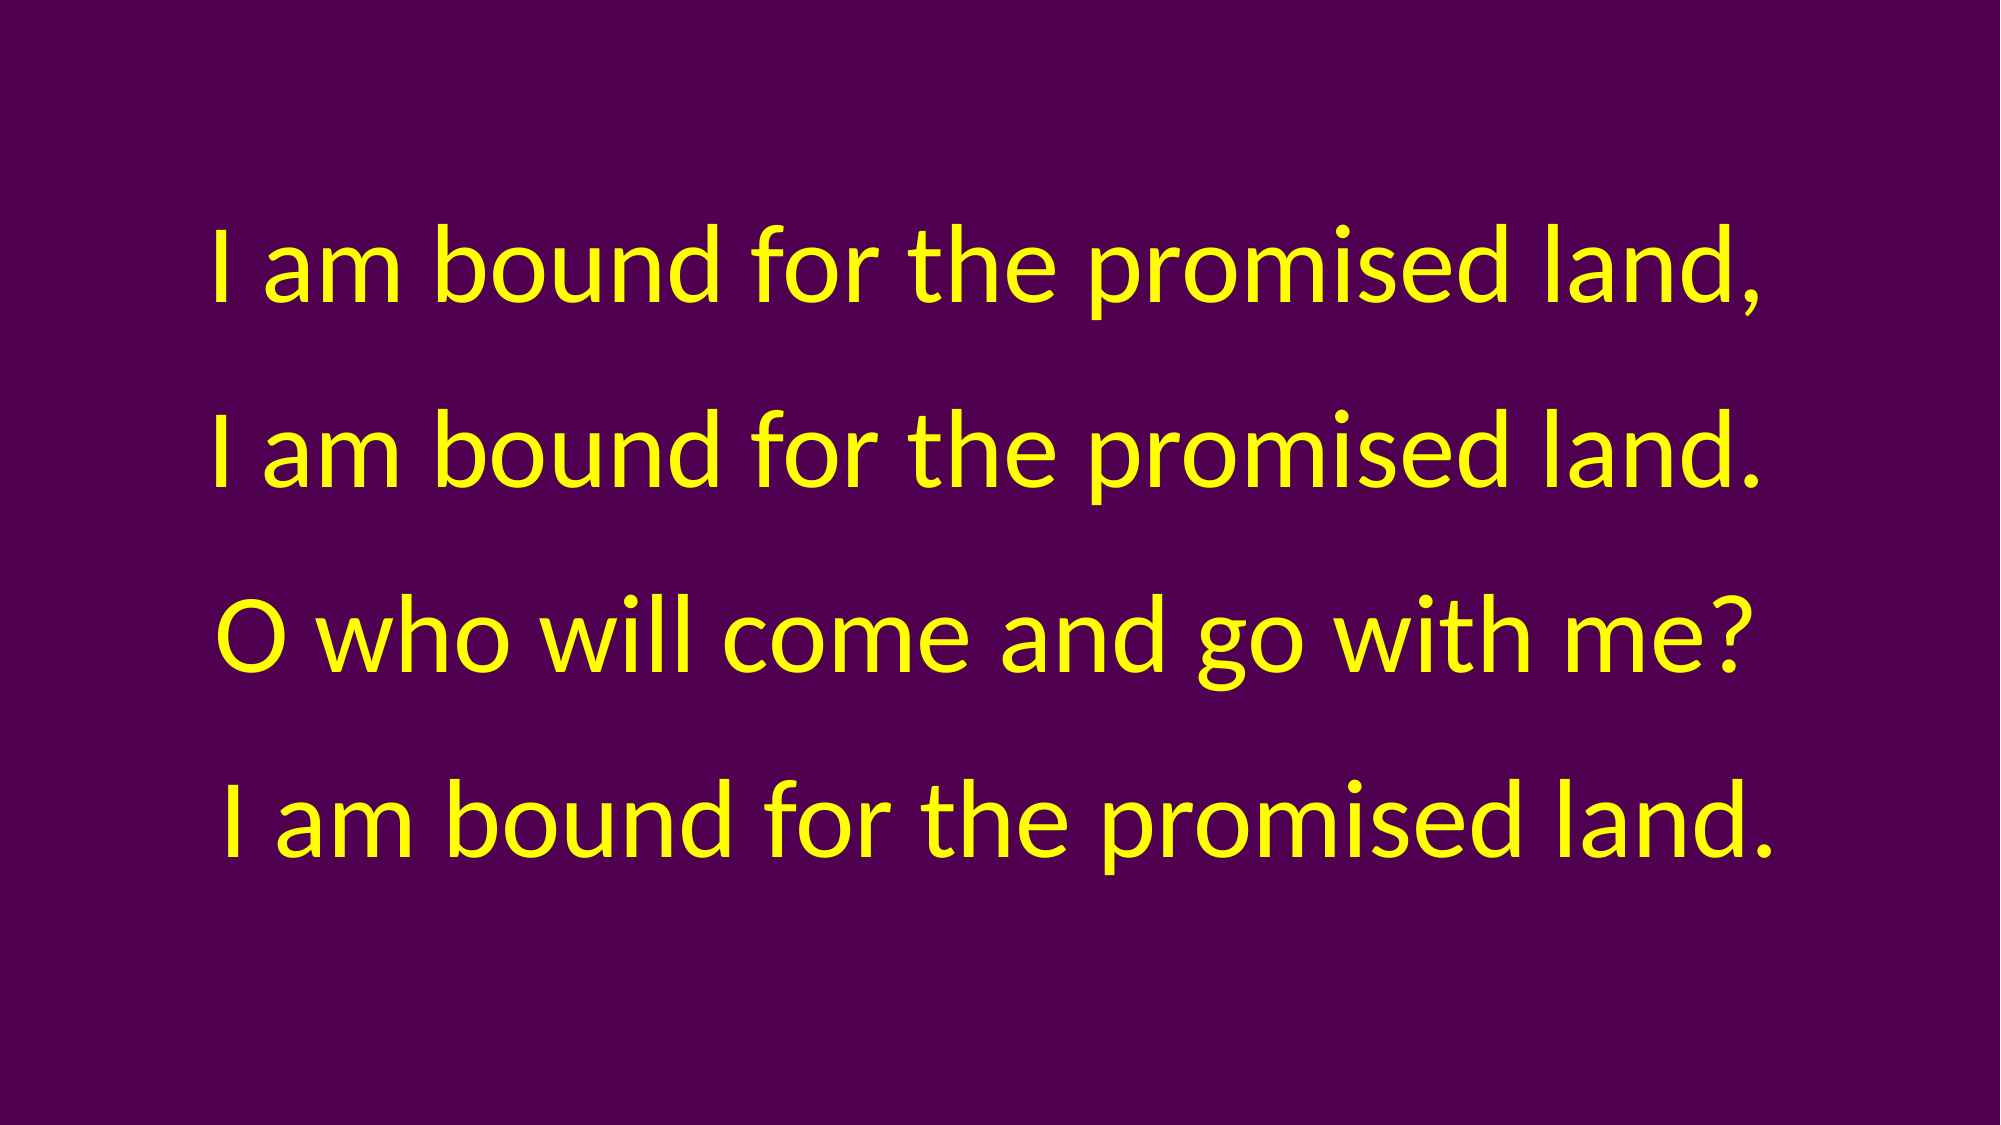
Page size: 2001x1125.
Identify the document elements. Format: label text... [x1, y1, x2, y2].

text_box I am bound for the promised land, I am bound for the promised land. O who will come and go with me? I am bound for the promised land. [0, 182, 2000, 888]
